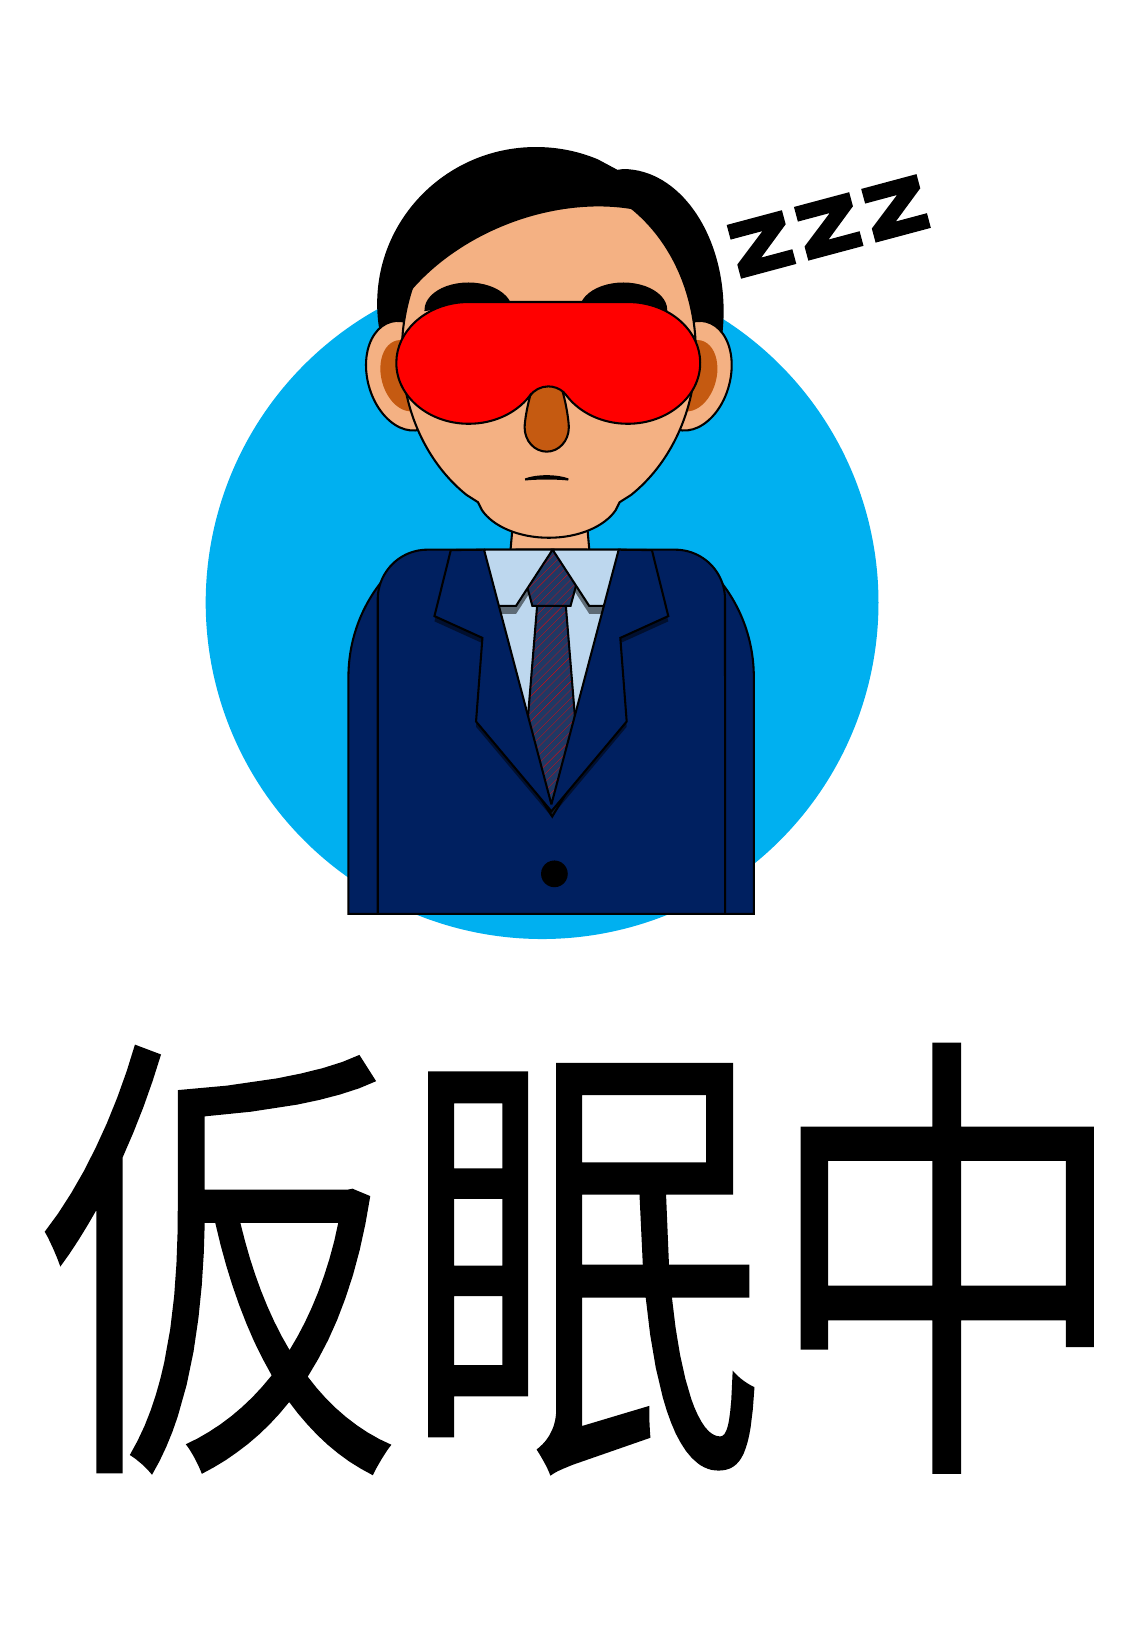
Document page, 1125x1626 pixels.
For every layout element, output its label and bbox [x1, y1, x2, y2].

text_box [205, 147, 927, 940]
